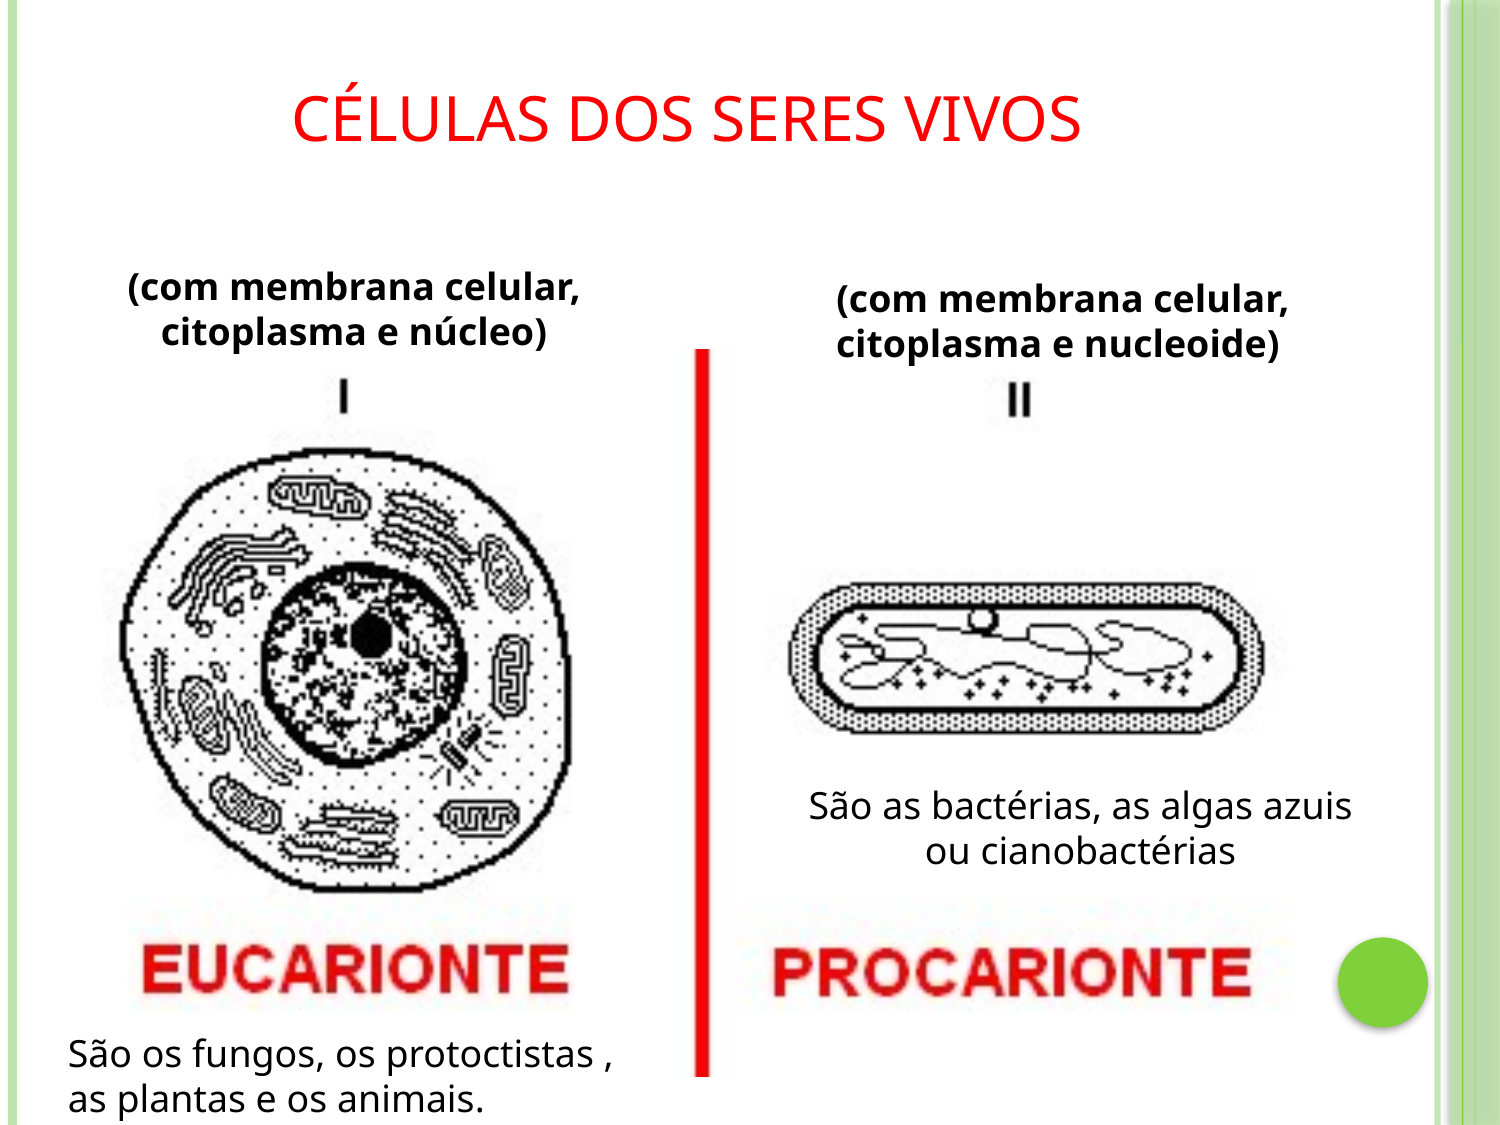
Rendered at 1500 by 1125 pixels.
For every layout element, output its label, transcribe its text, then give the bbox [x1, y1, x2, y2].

text_box São os fungos, os protoctistas , as plantas e os animais. [53, 1023, 668, 1125]
text_box São as bactérias, as algas azuis ou cianobactérias [1337, 775, 1388, 880]
title Células dos seres vivos [75, 45, 1300, 161]
picture [76, 349, 1331, 1078]
text_box (com membrana celular, citoplasma e nucleoide) [714, 267, 1412, 372]
text_box (com membrana celular, citoplasma e núcleo) [53, 255, 656, 361]
